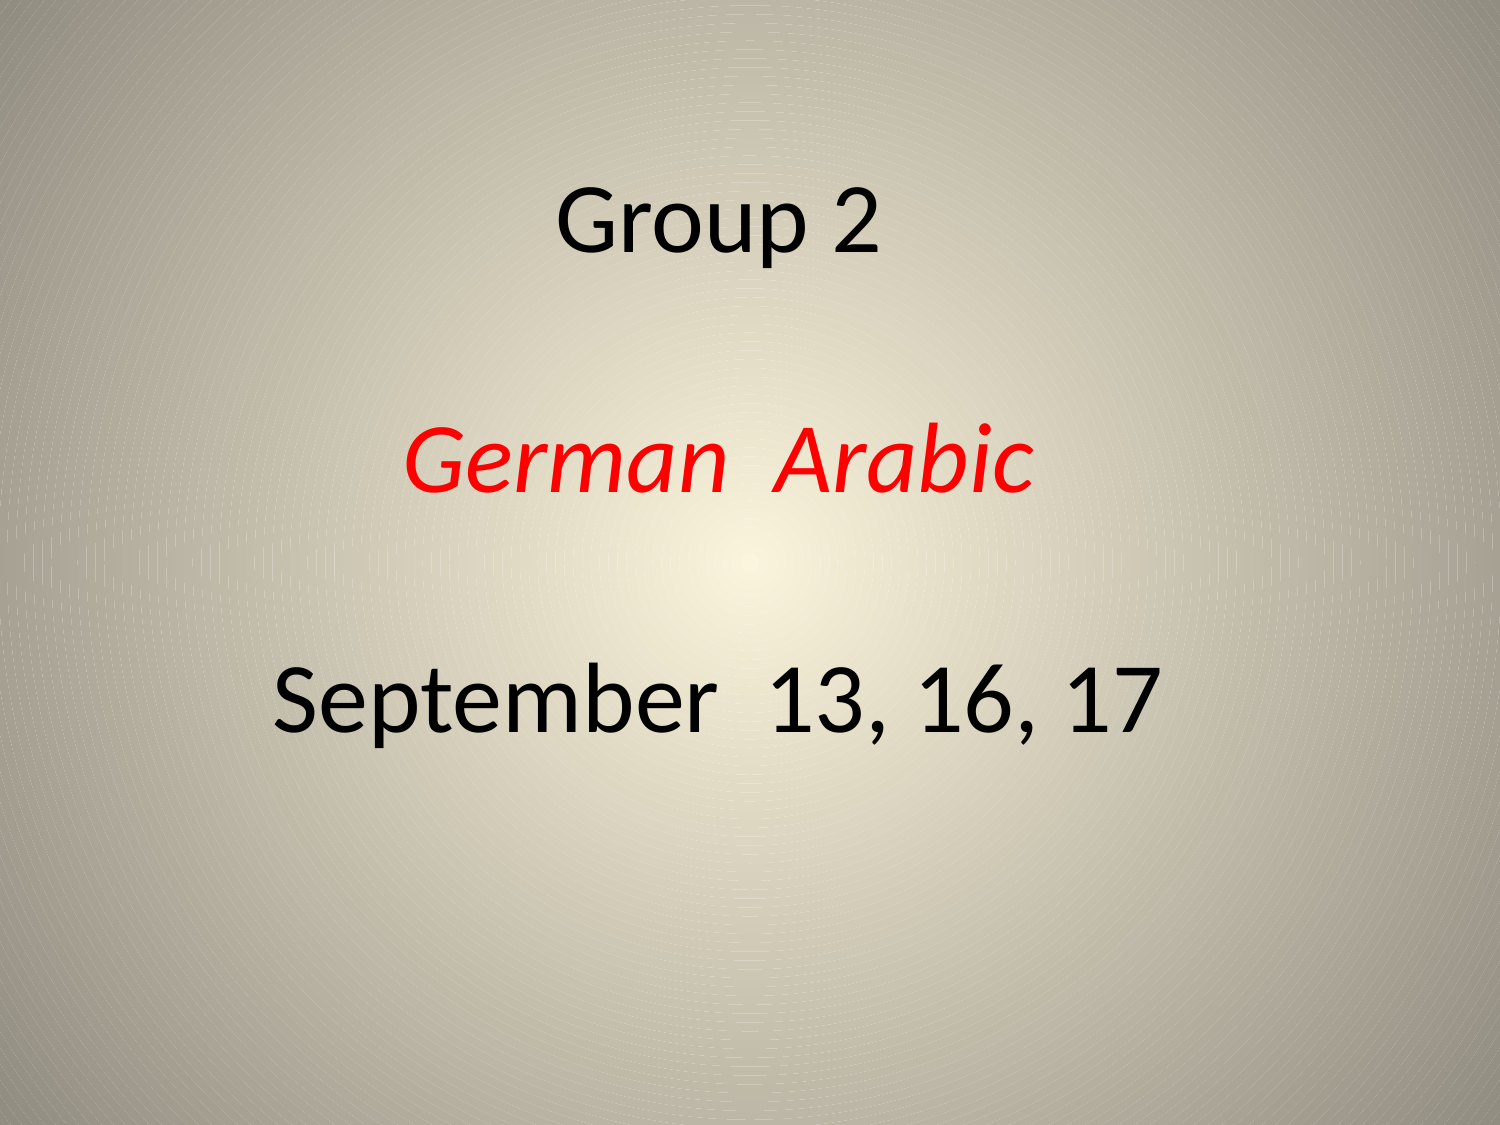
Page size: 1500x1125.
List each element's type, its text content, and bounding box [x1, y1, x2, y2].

text_box Group 2 German Arabic September 13, 16, 17 [0, 0, 1438, 1060]
